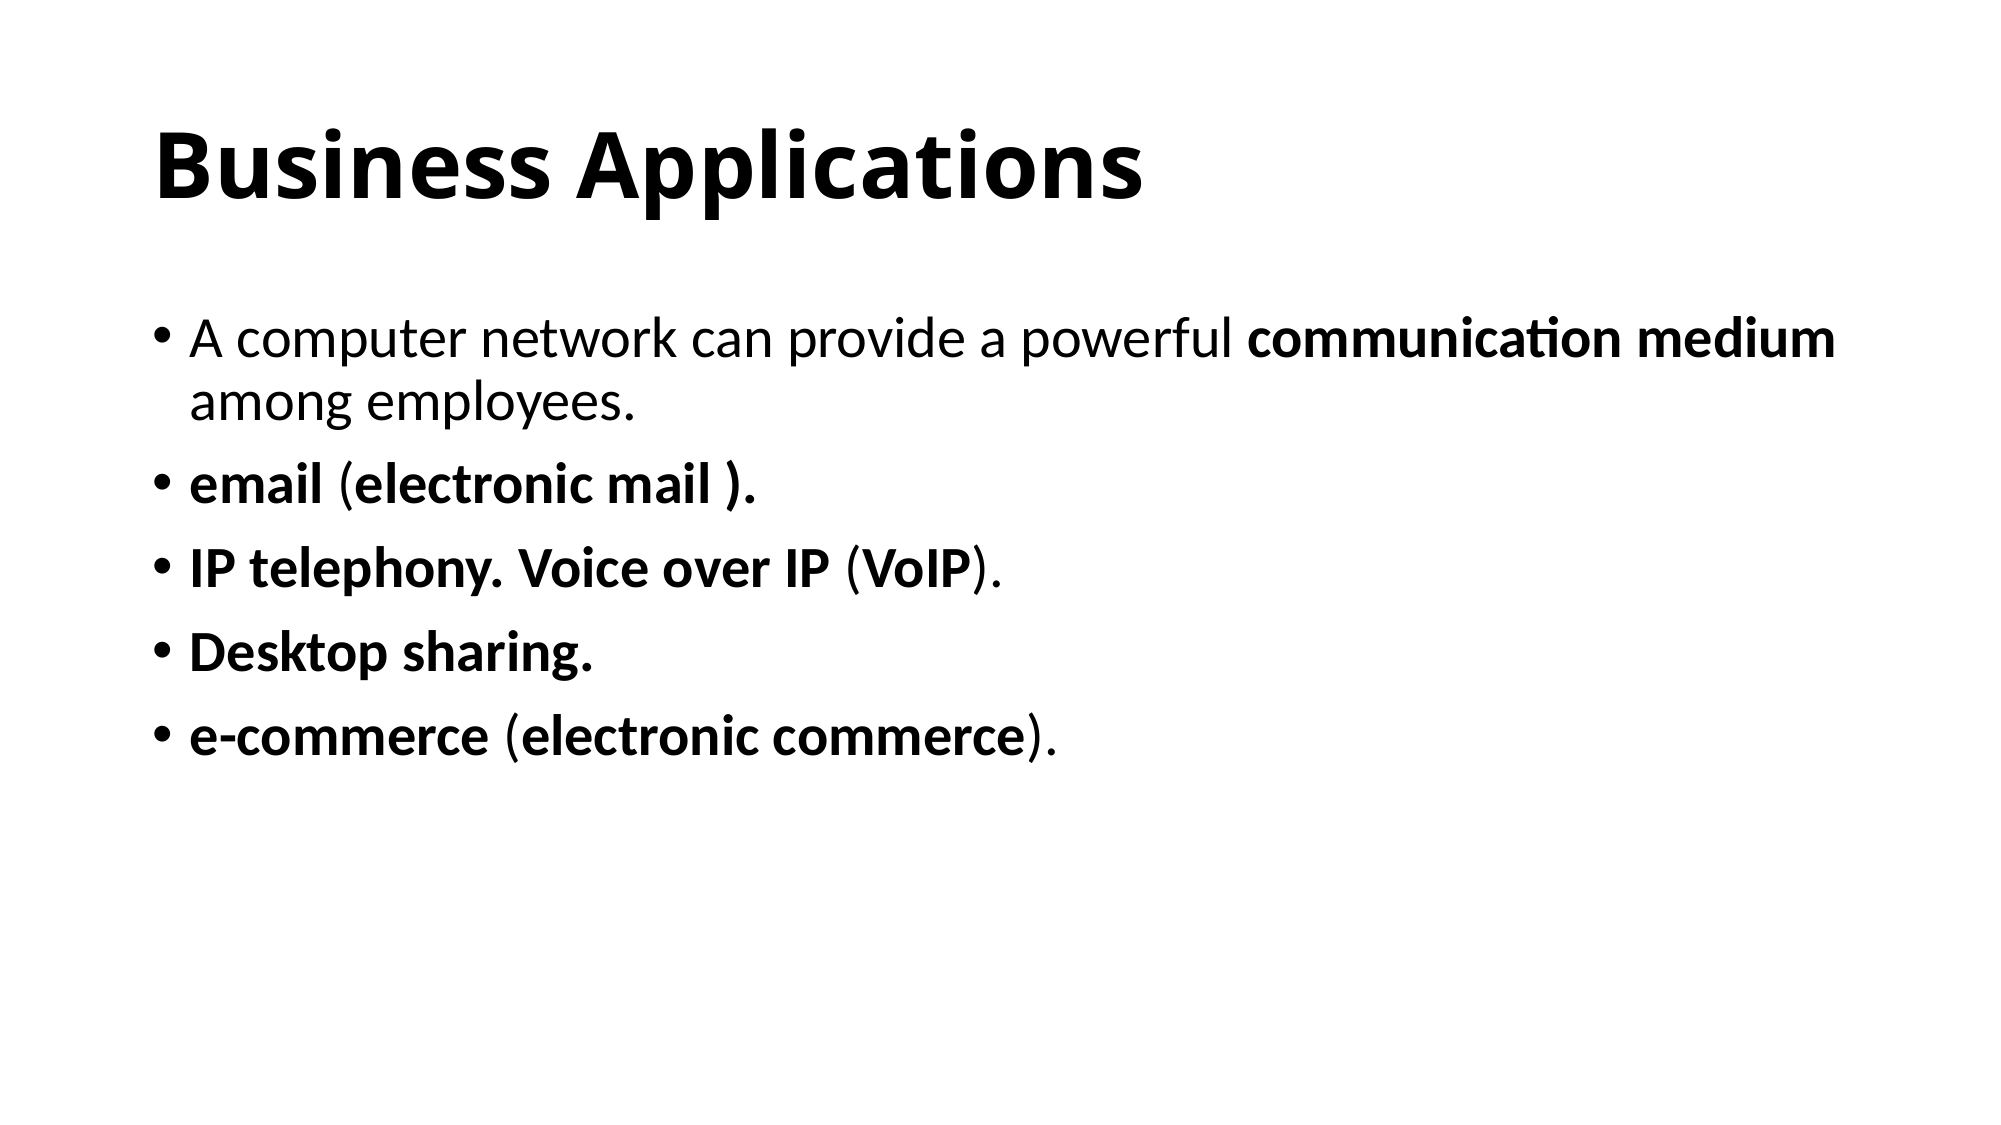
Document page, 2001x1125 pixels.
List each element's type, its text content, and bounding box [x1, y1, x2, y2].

title Business Applications [137, 59, 1863, 278]
list A computer network can provide a powerful communication medium among employees. email (electronic mail ). IP telephony. Voice over IP (VoIP). Desktop sharing. e-commerce (electronic commerce). [137, 299, 1863, 1014]
